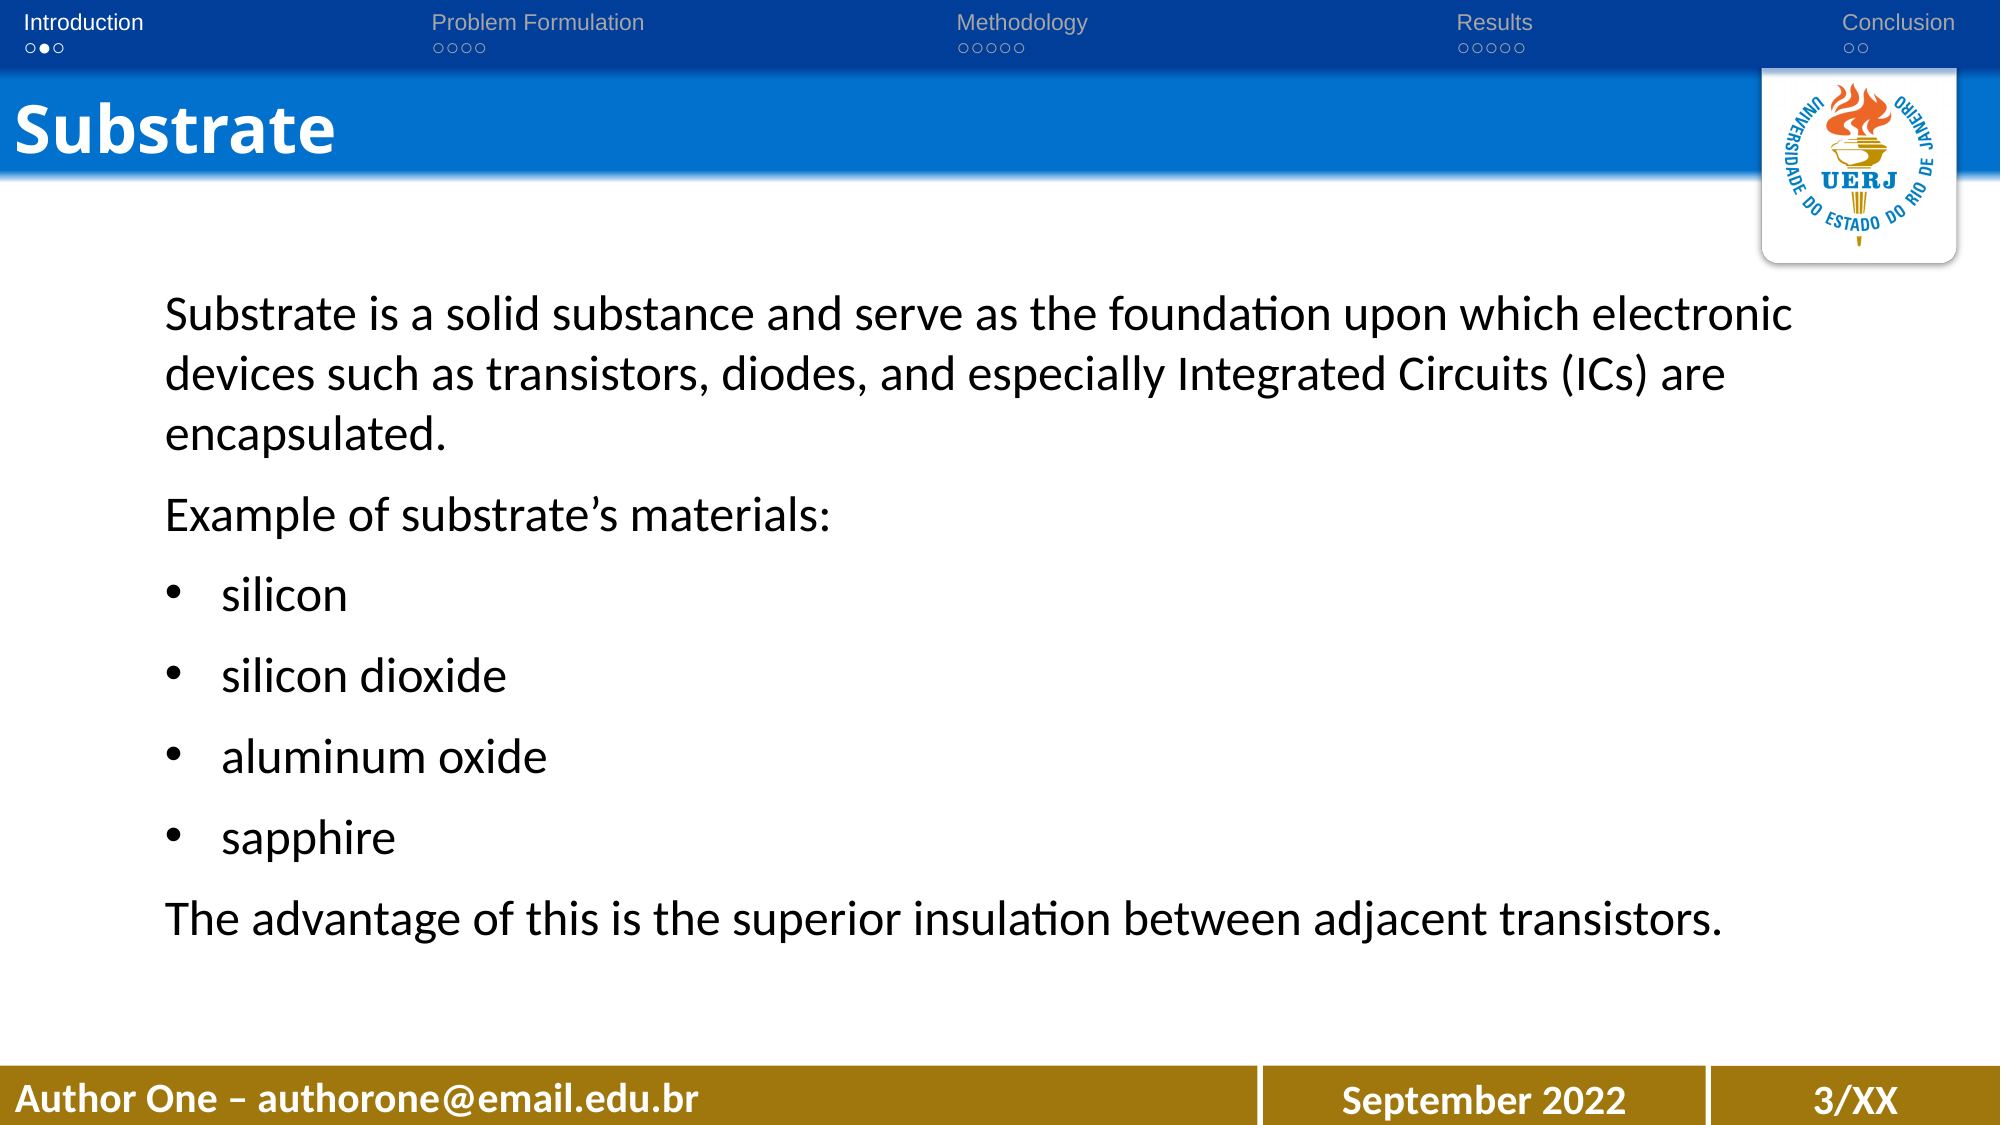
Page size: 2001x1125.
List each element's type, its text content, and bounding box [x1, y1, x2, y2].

text_box Substrate is a solid substance and serve as the foundation upon which electronic devices such as transistors, diodes, and especially Integrated Circuits (ICs) are encapsulated. Example of substrate’s materials: silicon silicon dioxide aluminum oxide sapphire The advantage of this is the superior insulation between adjacent transistors. [149, 273, 1854, 953]
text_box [0, 0, 2000, 273]
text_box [0, 1065, 2000, 1125]
